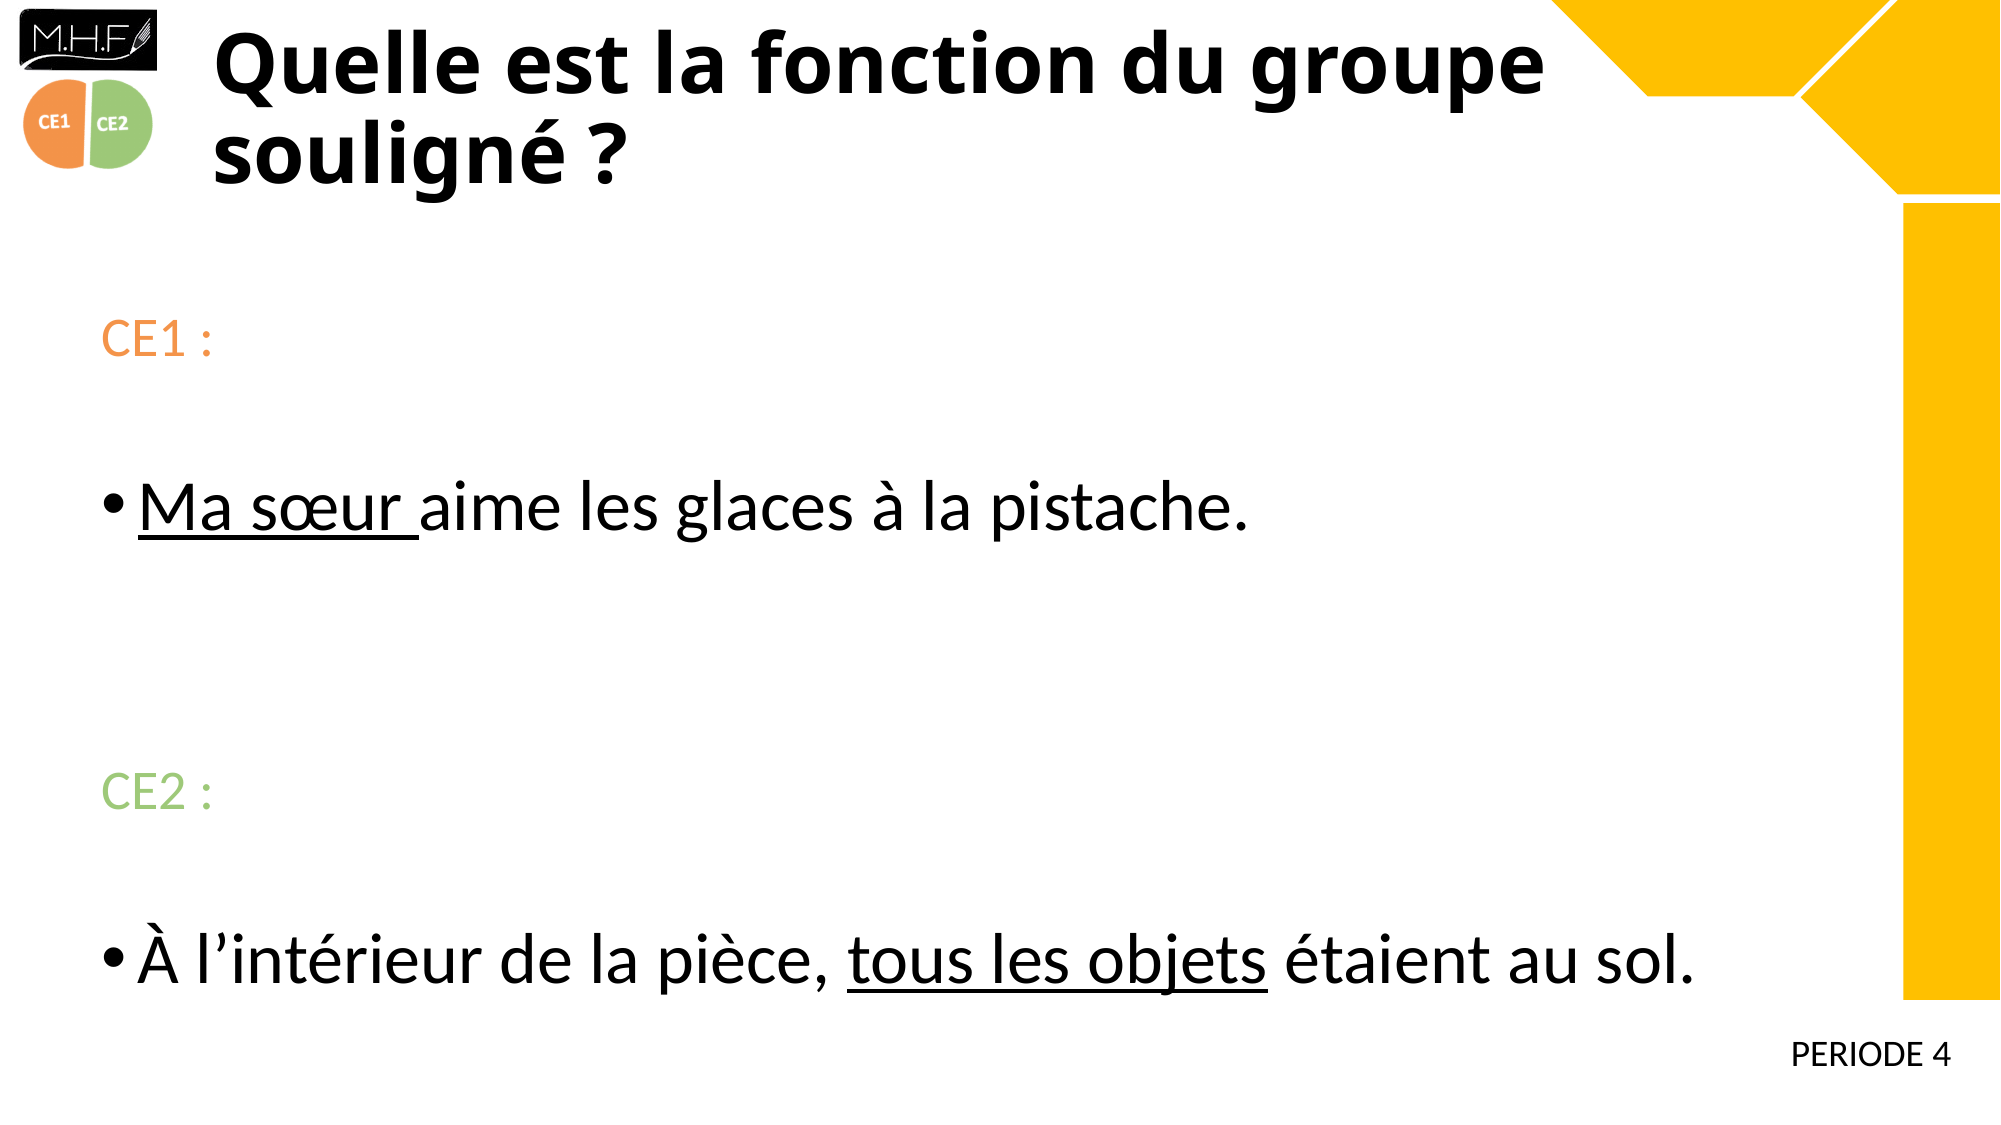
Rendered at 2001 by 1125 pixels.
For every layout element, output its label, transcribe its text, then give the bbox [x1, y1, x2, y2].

text_box [1549, 0, 1892, 98]
text_box [1031, 299, 1853, 1014]
title Quelle est la fonction du groupe souligné ? [197, 3, 1743, 221]
text_box PERIODE 4 [1362, 1021, 1967, 1125]
list CE1 : Ma sœur aime les glaces à la pistache. CE2 : À l’intérieur de la pièce, tous les objets étaient au sol. [86, 300, 1853, 1015]
text_box [1902, 202, 2000, 1001]
text_box [1799, 0, 2000, 196]
picture [1, 7, 177, 207]
